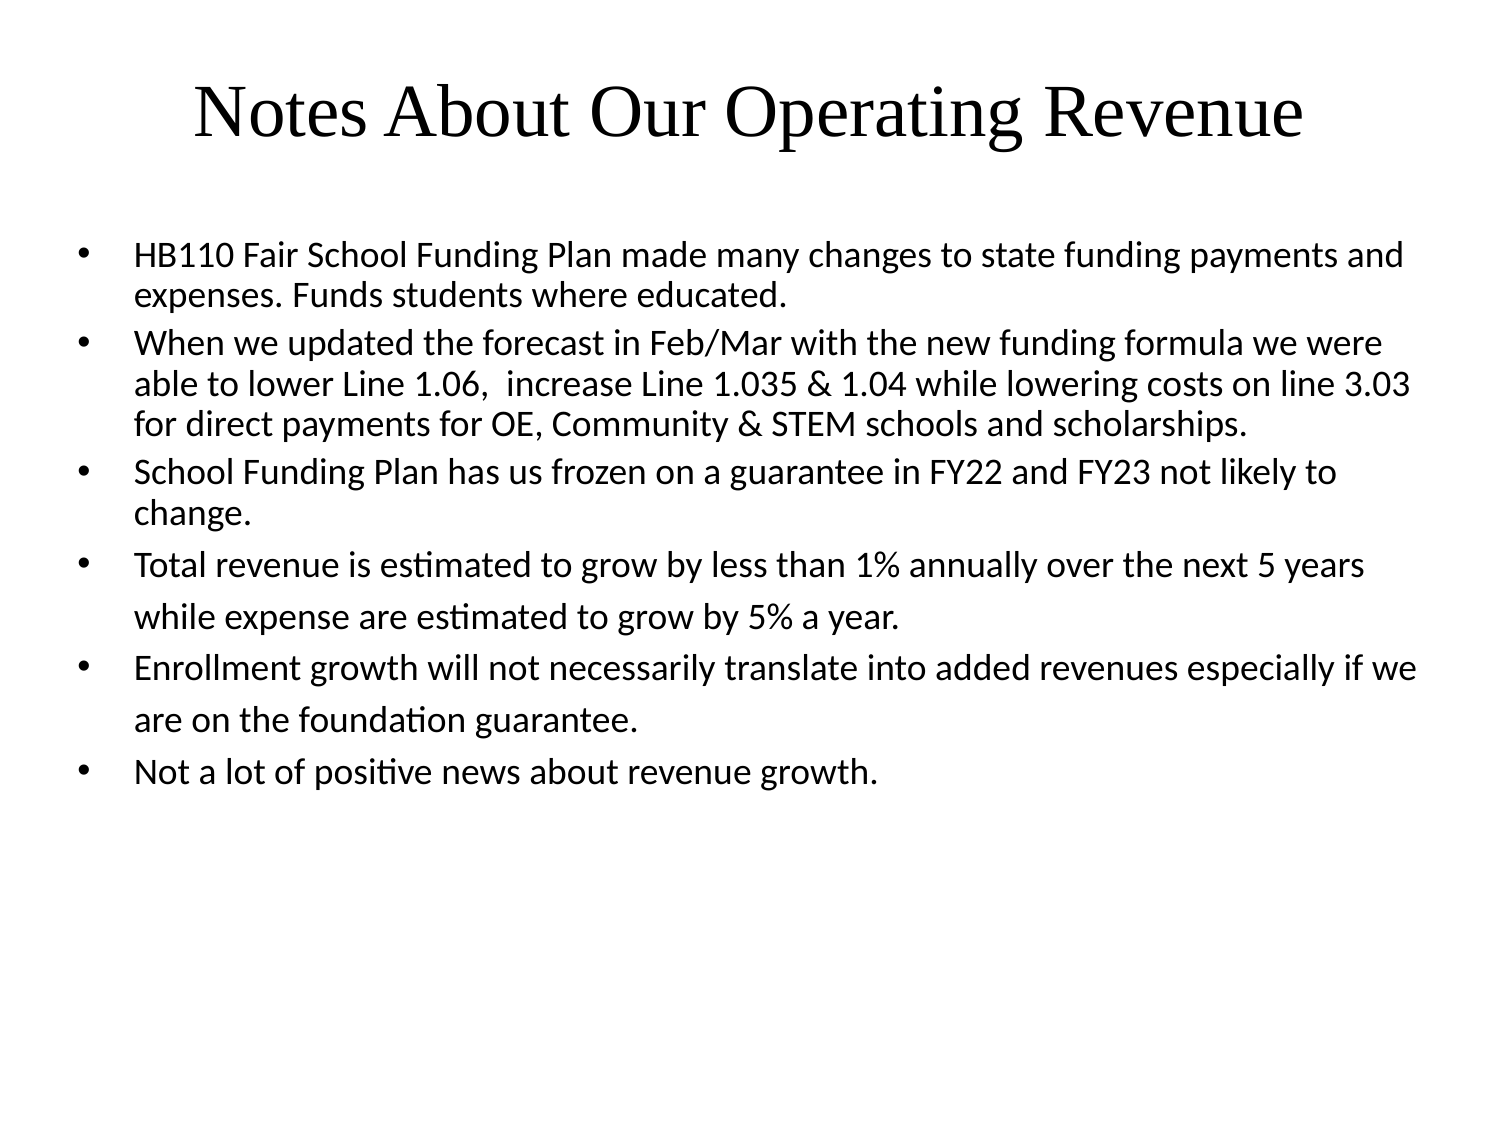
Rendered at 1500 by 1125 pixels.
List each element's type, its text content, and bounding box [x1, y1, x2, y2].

title Notes About Our Operating Revenue [75, 12, 1425, 174]
list HB110 Fair School Funding Plan made many changes to state funding payments and expenses. Funds students where educated. When we updated the forecast in Feb/Mar with the new funding formula we were able to lower Line 1.06, increase Line 1.035 & 1.04 while lowering costs on line 3.03 for direct payments for OE, Community & STEM schools and scholarships. School Funding Plan has us frozen on a guarantee in FY22 and FY23 not likely to change. Total revenue is estimated to grow by less than 1% annually over the next 5 years while expense are estimated to grow by 5% a year. Enrollment growth will not necessarily translate into added revenues especially if we are on the foundation guarantee. Not a lot of positive news about revenue growth. [62, 174, 1438, 938]
